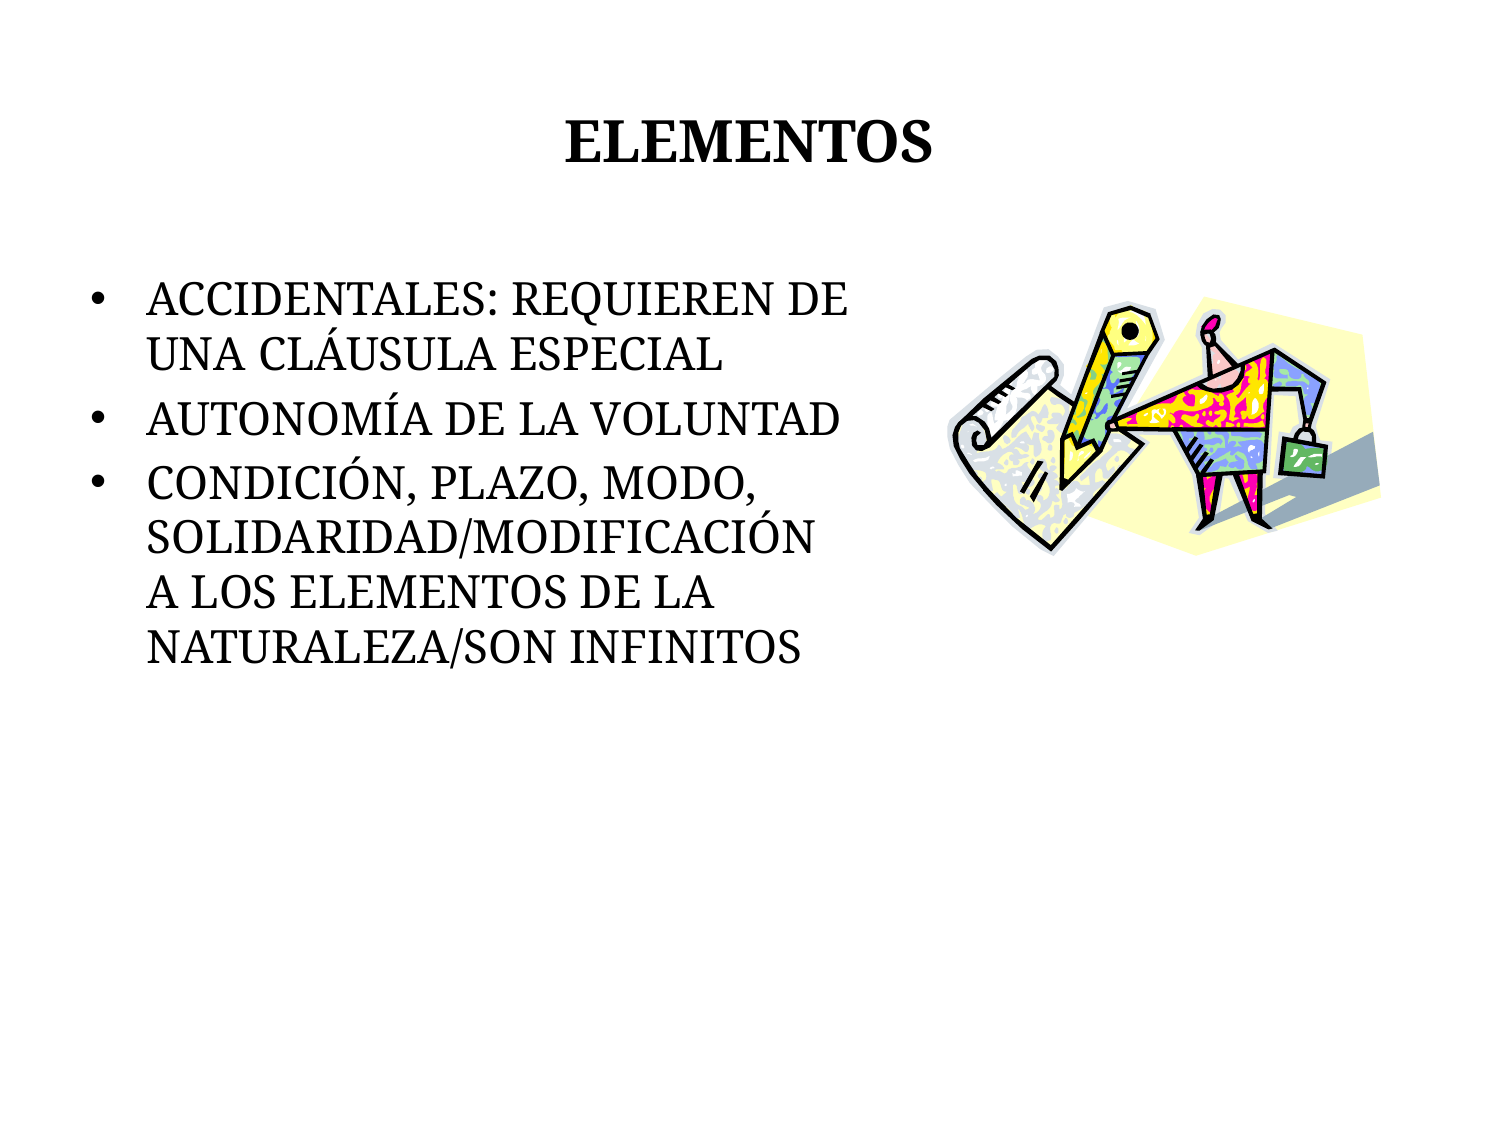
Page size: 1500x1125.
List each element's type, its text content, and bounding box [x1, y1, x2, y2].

title ELEMENTOS [75, 45, 1425, 233]
list ACCIDENTALES: REQUIEREN DE UNA CLÁUSULA ESPECIAL AUTONOMÍA DE LA VOLUNTAD CONDICIÓN, PLAZO, MODO, SOLIDARIDAD/MODIFICACIÓN A LOS ELEMENTOS DE LA NATURALEZA/SON INFINITOS [75, 262, 875, 1005]
picture [946, 290, 1388, 563]
